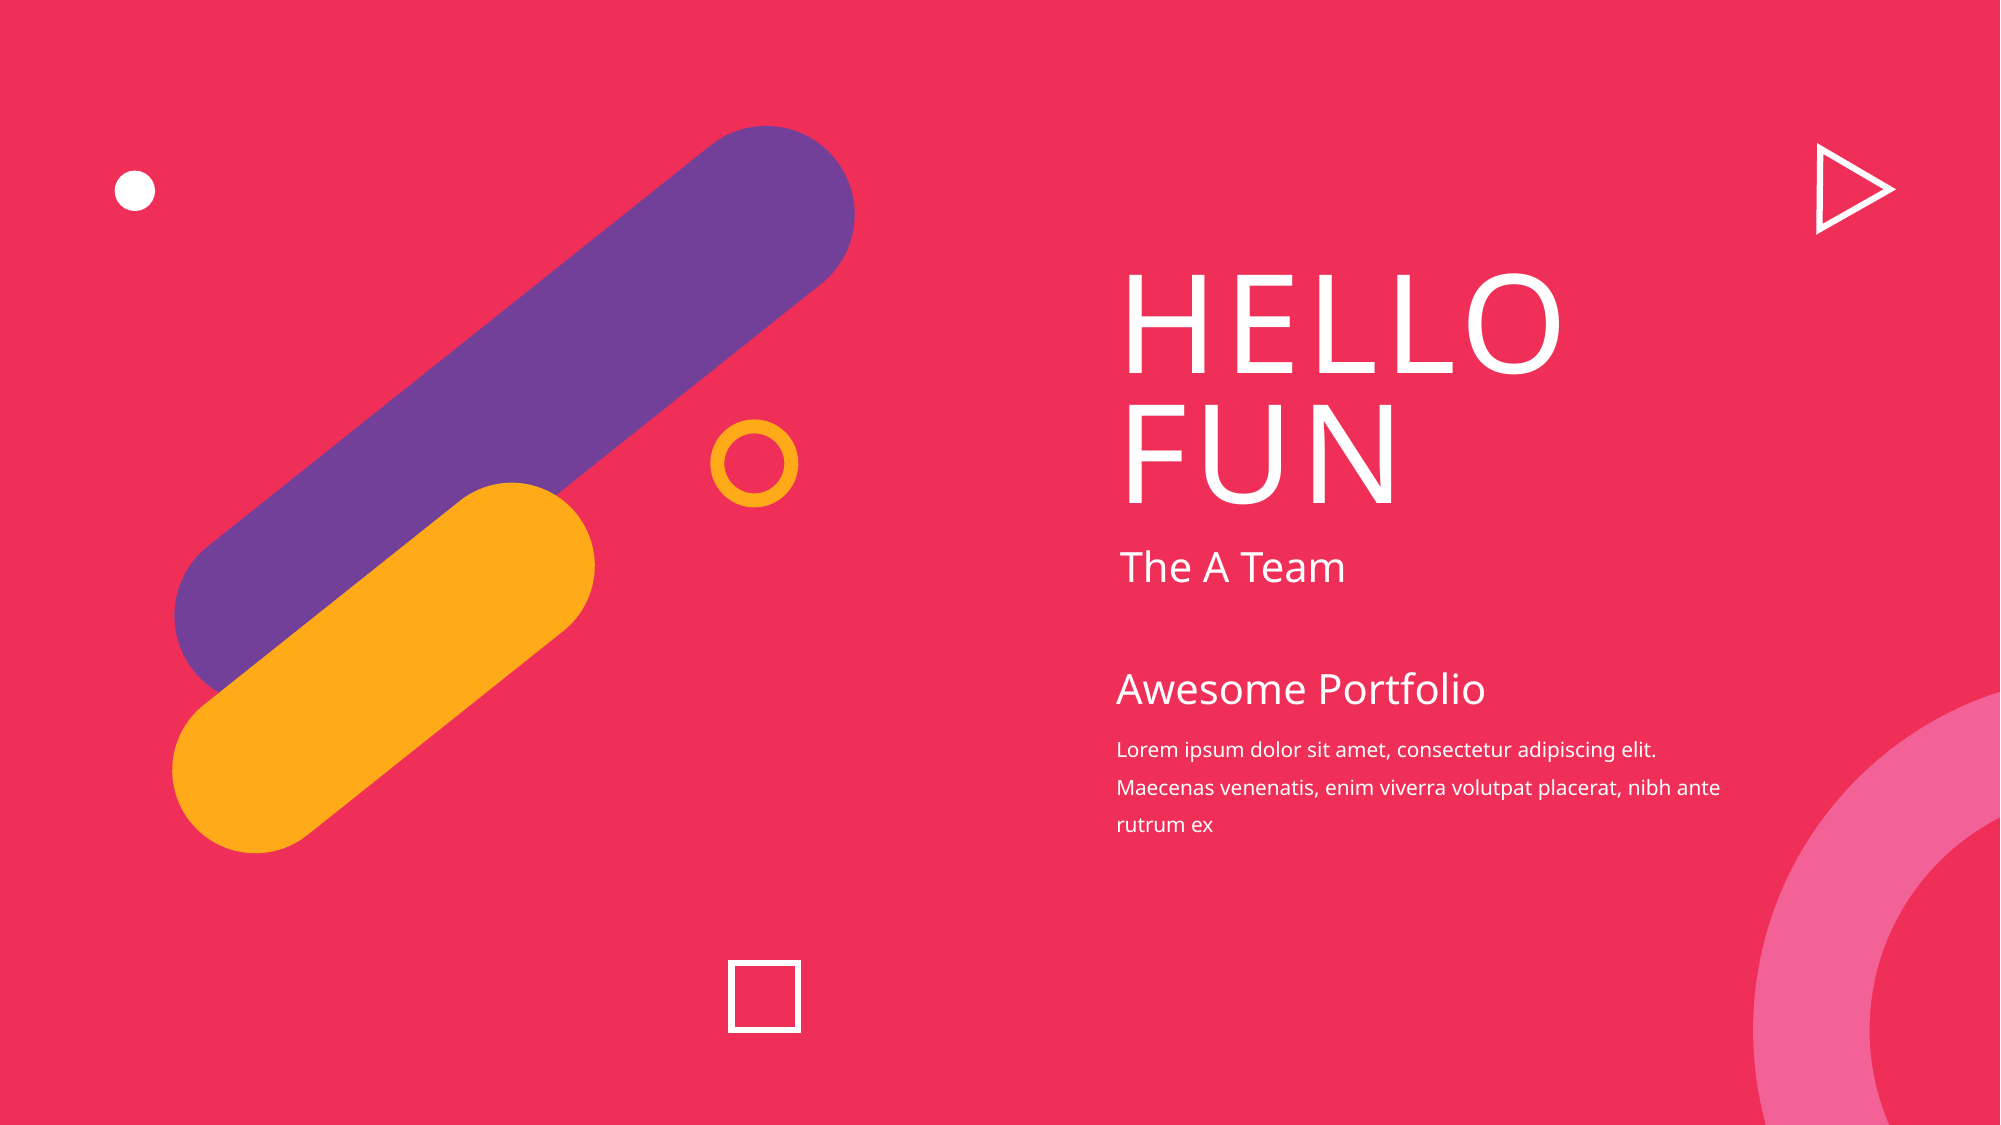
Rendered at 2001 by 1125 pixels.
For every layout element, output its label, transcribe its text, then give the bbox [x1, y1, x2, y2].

text_box The A Team [1105, 541, 1669, 599]
picture [138, 90, 1076, 1125]
text_box Awesome Portfolio [1101, 655, 1665, 721]
text_box Lorem ipsum dolor sit amet, consectetur adipiscing elit. Maecenas venenatis, enim viverra volutpat placerat, nibh ante rutrum ex [1101, 717, 1754, 845]
text_box [1818, 146, 1892, 229]
text_box [113, 169, 138, 213]
text_box [1752, 690, 2000, 1125]
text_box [1101, 229, 1824, 541]
